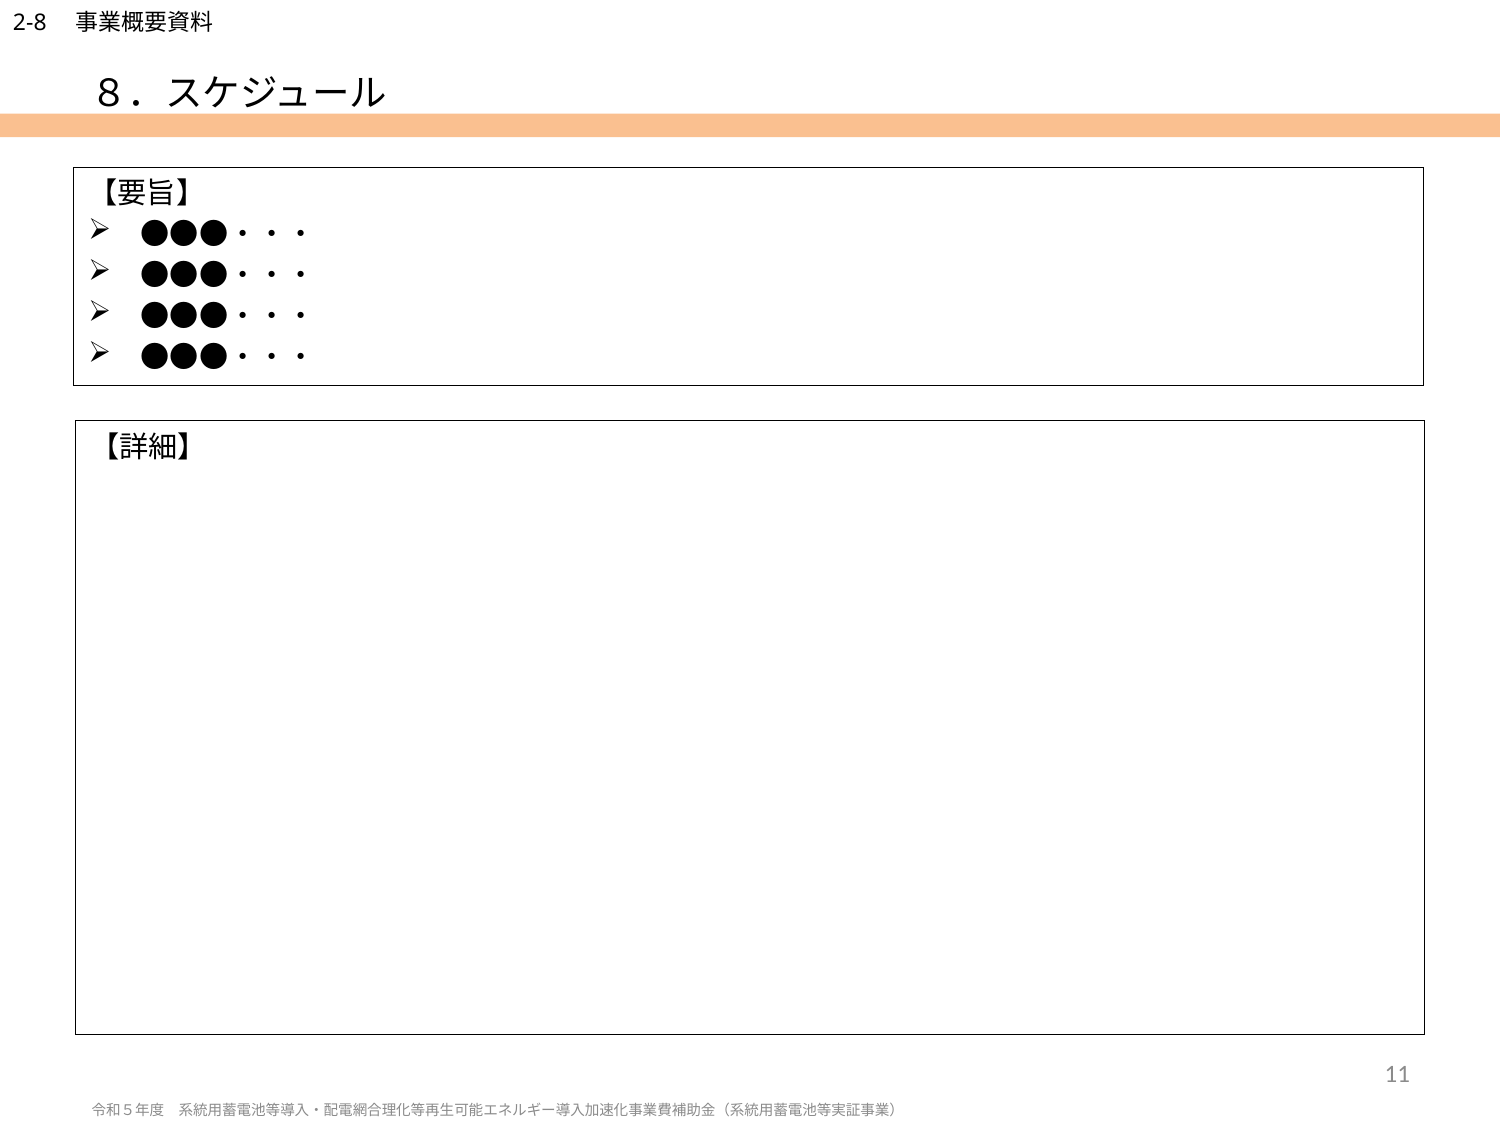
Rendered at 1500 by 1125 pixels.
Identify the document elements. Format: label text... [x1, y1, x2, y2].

title ８．スケジュール [75, 45, 1425, 138]
list 【要旨】 ●●●・・・ ●●●・・・ ●●●・・・ ●●●・・・ [73, 167, 1424, 386]
list 【詳細】 [75, 420, 1425, 1035]
slide_number 11 [1074, 1042, 1425, 1103]
